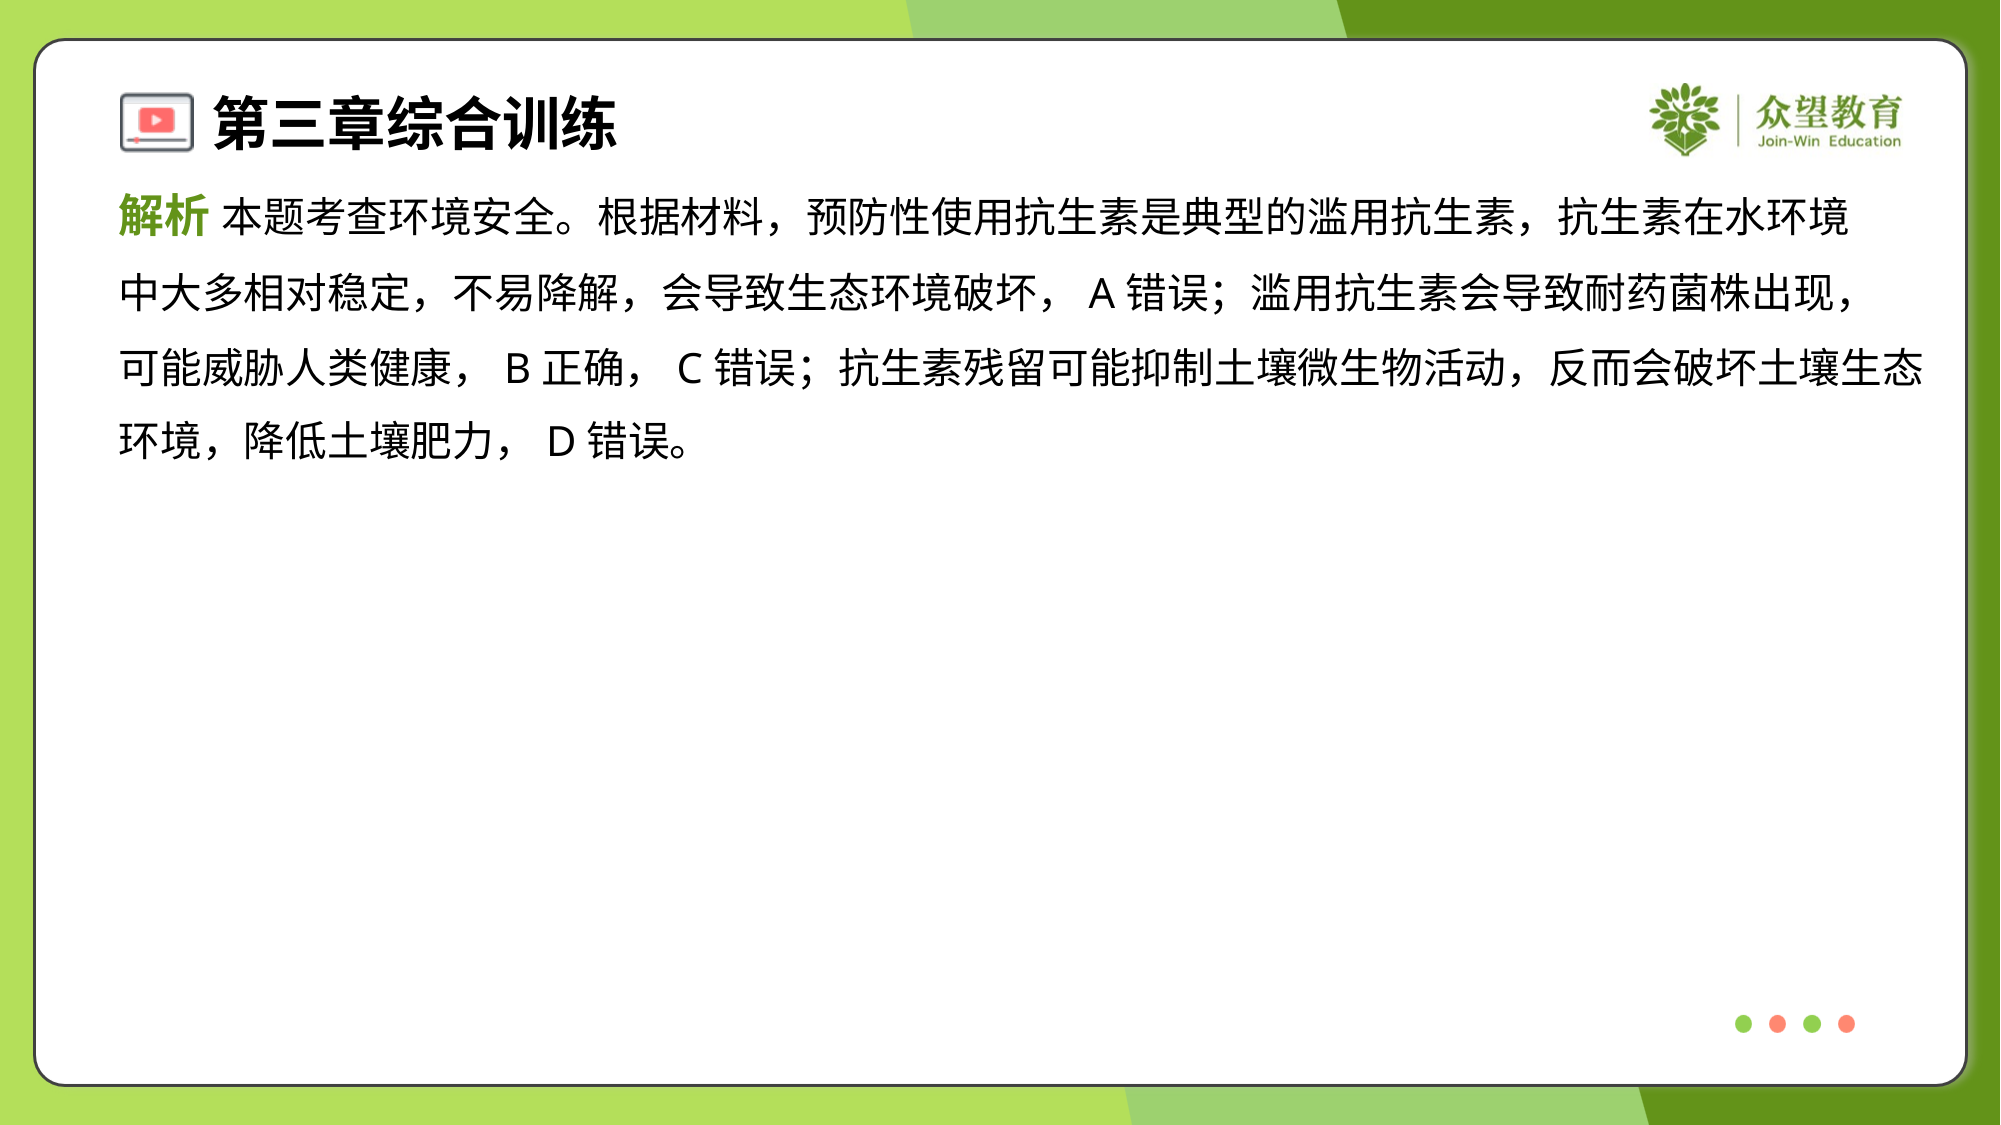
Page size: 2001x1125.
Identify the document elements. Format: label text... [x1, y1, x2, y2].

picture [0, 0, 2000, 1125]
text_box 解析 本题考查环境安全。根据材料，预防性使用抗生素是典型的滥用抗生素，抗生素在水环境 中大多相对稳定，不易降解，会导致生态环境破坏，A错误；滥用抗生素会导致耐药菌株出现， 可能威胁人类健康，B正确，C错误；抗生素残留可能抑制土壤微生物活动，反而会破坏土壤生态 环境，降低土壤肥力，D错误。 [118, 164, 1883, 458]
